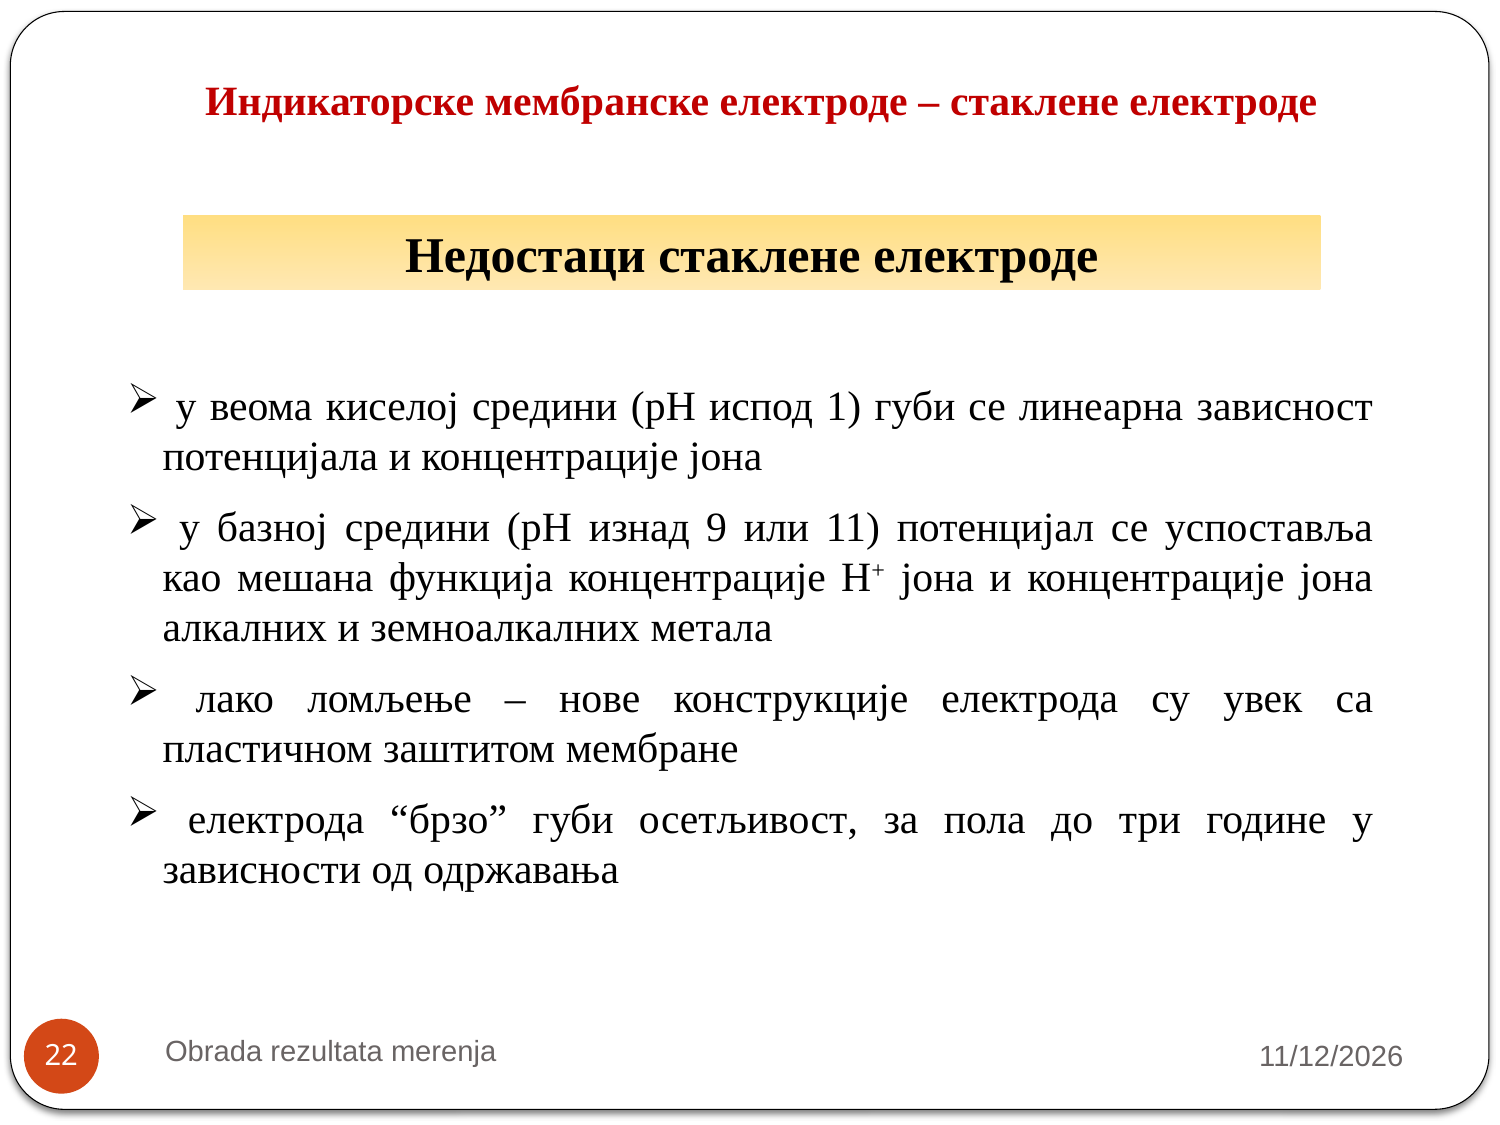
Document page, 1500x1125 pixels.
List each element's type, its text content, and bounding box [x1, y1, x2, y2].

text_box Индикаторске мембранске електроде – стаклене електроде [123, 66, 1399, 132]
slide_number 22 [23, 1018, 99, 1094]
footer Obrada rezultata merenja [150, 1012, 800, 1088]
text_box у веома киселој средини (pH испод 1) губи се линеарна зависност потенцијала и концентрације јона у базној средини (pH изнад 9 или 11) потенцијал се успоставља као мешана функција концентрације H+ јона и концентрације јона алкалних и земноалкалних метала лако ломљење – нове конструкције електрода су увек са пластичном заштитом мембране електрода “брзо” губи осетљивост, за пола до три године у зависности од одржавања [112, 371, 1388, 899]
text_box Недостаци стаклене електроде [183, 215, 1321, 290]
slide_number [1012, 1015, 1419, 1094]
